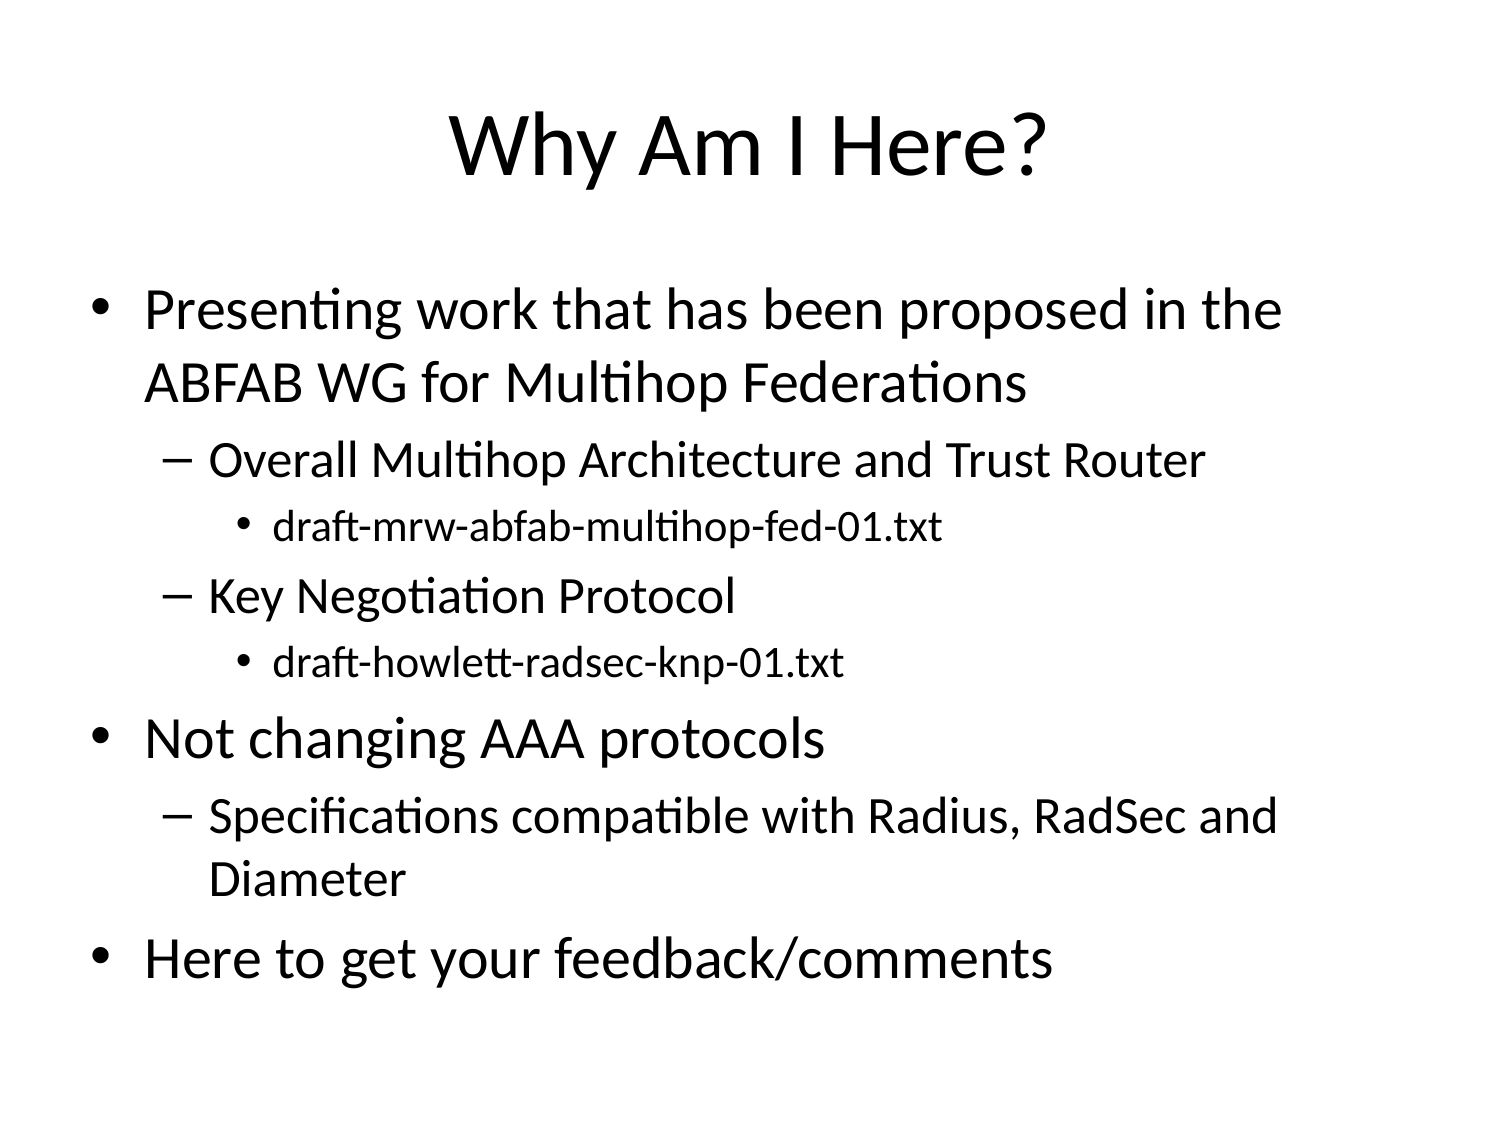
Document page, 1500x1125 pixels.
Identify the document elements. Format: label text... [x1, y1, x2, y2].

list Presenting work that has been proposed in the ABFAB WG for Multihop Federations Overall Multihop Architecture and Trust Router draft-mrw-abfab-multihop-fed-01.txt Key Negotiation Protocol draft-howlett-radsec-knp-01.txt Not changing AAA protocols Specifications compatible with Radius, RadSec and Diameter Here to get your feedback/comments [75, 262, 1425, 1005]
title Why Am I Here? [75, 45, 1425, 233]
